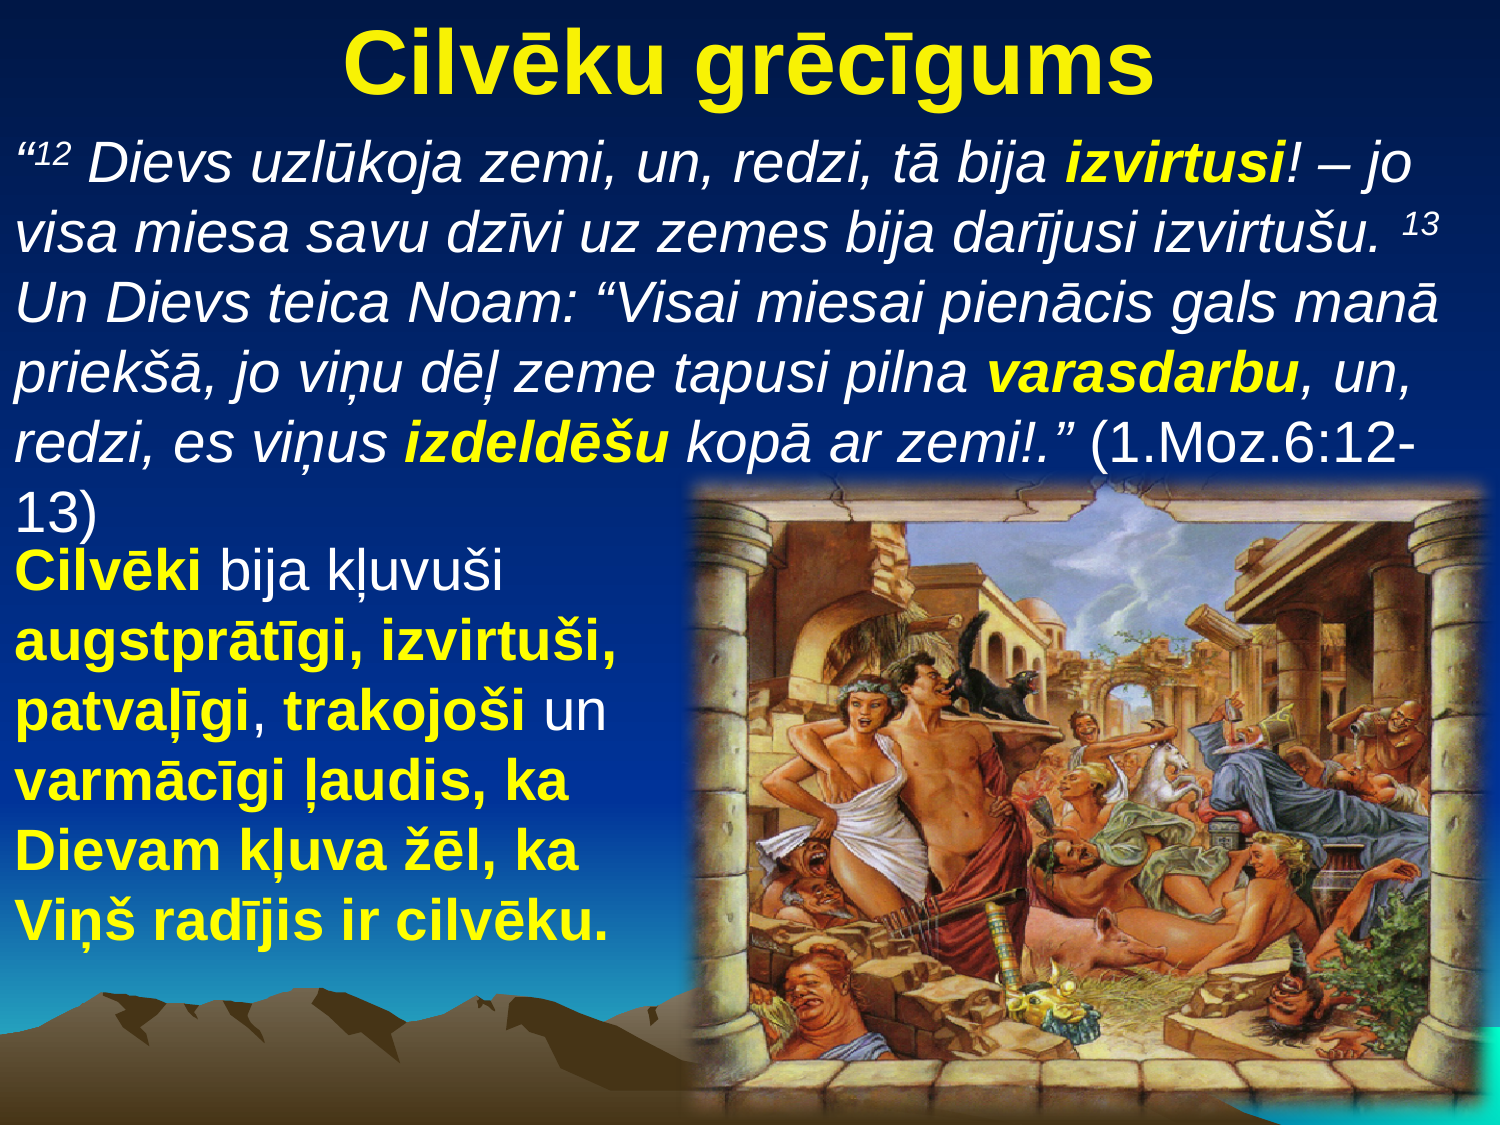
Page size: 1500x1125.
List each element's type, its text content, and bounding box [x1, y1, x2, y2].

title Cilvēku grēcīgums [0, 0, 1500, 117]
text_box Cilvēki bija kļuvuši augstprātīgi, izvirtuši, patvaļīgi, trakojoši un varmācīgi ļaudis, ka Dievam kļuva žēl, ka Viņš radījis ir cilvēku. [0, 524, 670, 960]
text_box “12 Dievs uzlūkoja zemi, un, redzi, tā bija izvirtusi! – jo visa miesa savu dzīvi uz zemes bija darījusi izvirtušu. 13 Un Dievs teica Noam: “Visai miesai pienācis gals manā priekšā, jo viņu dēļ zeme tapusi pilna varasdarbu, un, redzi, es viņus izdeldēšu kopā ar zemi!.” (1.Moz.6:12-13) [0, 117, 1500, 524]
picture [675, 467, 1500, 1125]
